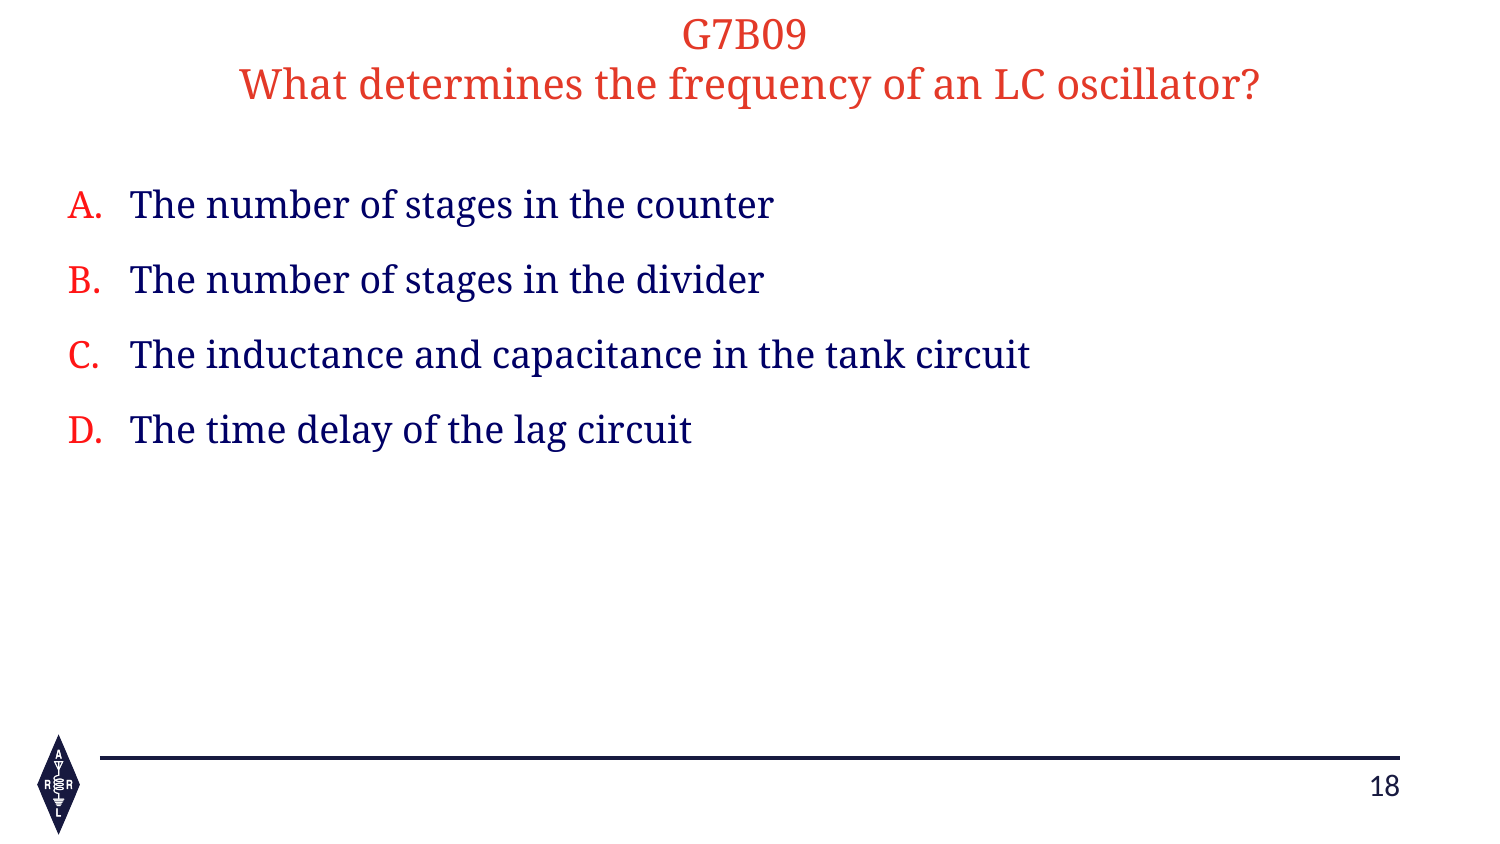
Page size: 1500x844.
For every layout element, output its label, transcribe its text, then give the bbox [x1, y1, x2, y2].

slide_number 18 [1302, 761, 1400, 807]
text_box The number of stages in the counter The number of stages in the divider The inductance and capacitance in the tank circuit The time delay of the lag circuit [52, 151, 1400, 707]
picture [37, 734, 80, 835]
text_box G7B09 What determines the frequency of an LC oscillator? [0, 0, 1500, 172]
